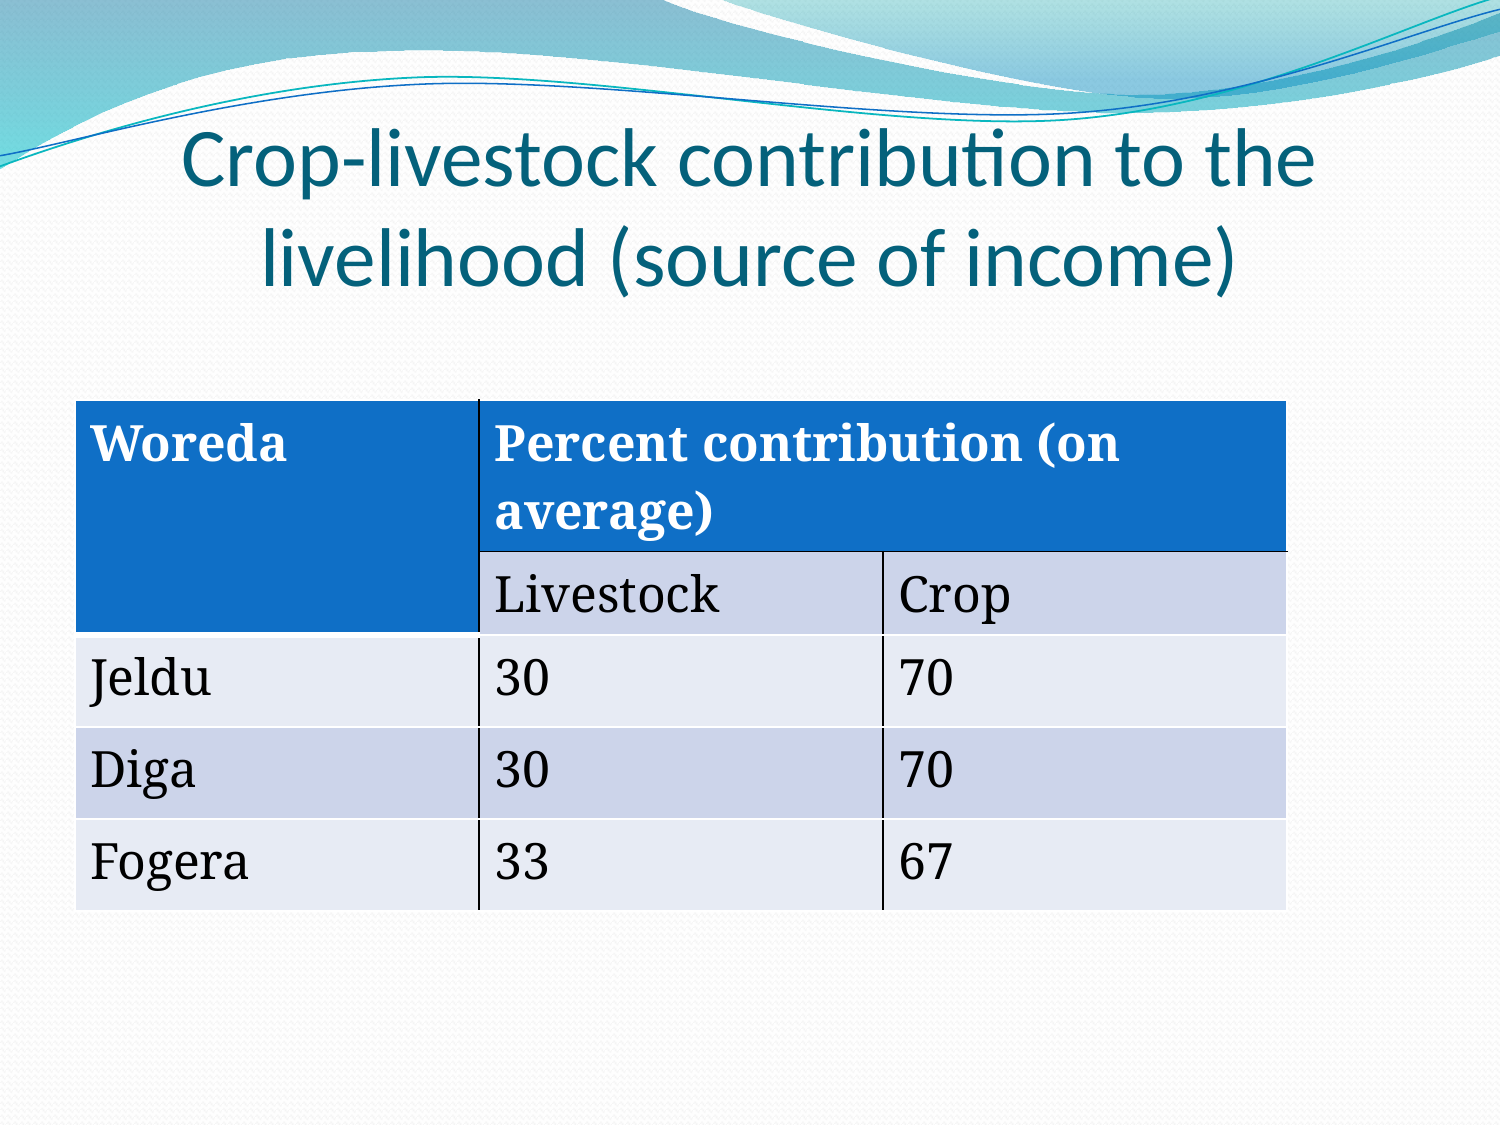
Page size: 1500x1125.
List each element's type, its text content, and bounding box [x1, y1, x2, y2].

table_cell Livestock [480, 552, 882, 634]
table_cell 67 [884, 820, 1286, 910]
table_cell 30 [480, 728, 882, 818]
table_cell 33 [480, 820, 882, 910]
table_cell 70 [884, 728, 1286, 818]
table_cell Fogera [76, 820, 478, 910]
table_cell 70 [884, 636, 1286, 726]
table_header Percent contribution (on average) [480, 401, 1286, 551]
table_cell 30 [480, 636, 882, 726]
table_cell Crop [884, 552, 1286, 634]
table_cell Jeldu [76, 638, 478, 726]
table_header Woreda [76, 401, 478, 632]
table_cell Diga [76, 728, 478, 818]
title Crop-livestock contribution to the livelihood (source of income) [75, 87, 1425, 303]
